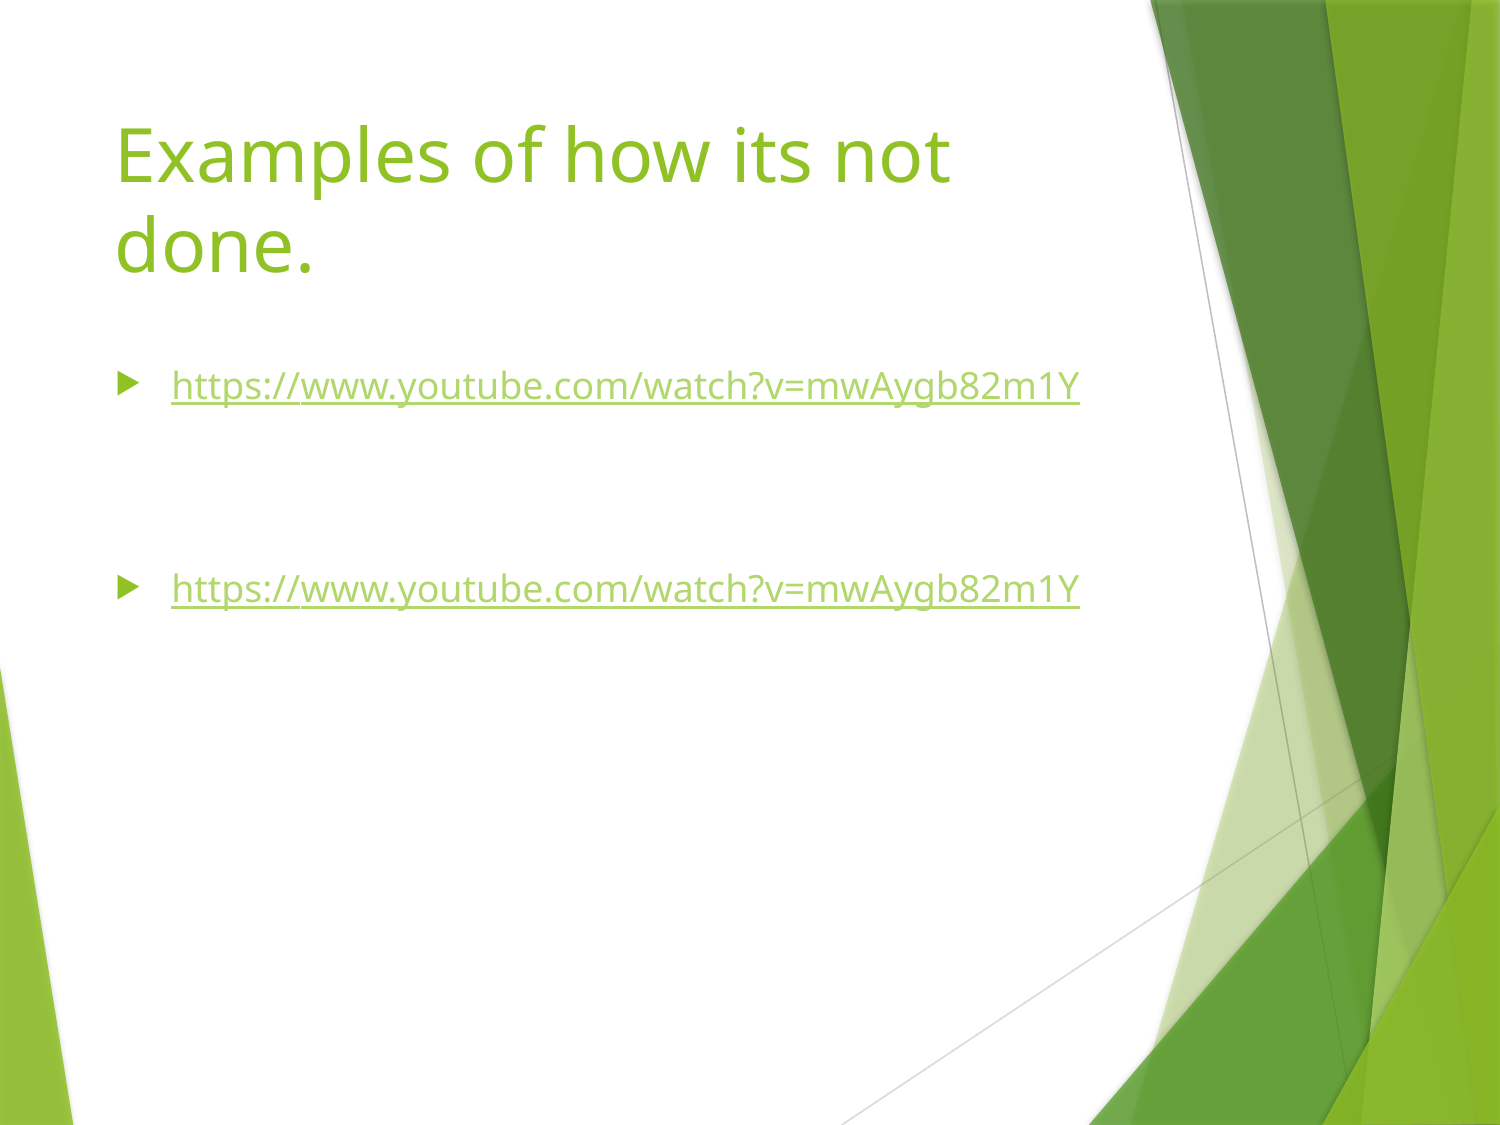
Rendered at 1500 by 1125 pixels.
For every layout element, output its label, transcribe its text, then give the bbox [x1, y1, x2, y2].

title Examples of how its not done. [99, 99, 1142, 317]
list https://www.youtube.com/watch?v=mwAygb82m1Y https://www.youtube.com/watch?v=mwAygb82m1Y [99, 354, 1142, 992]
